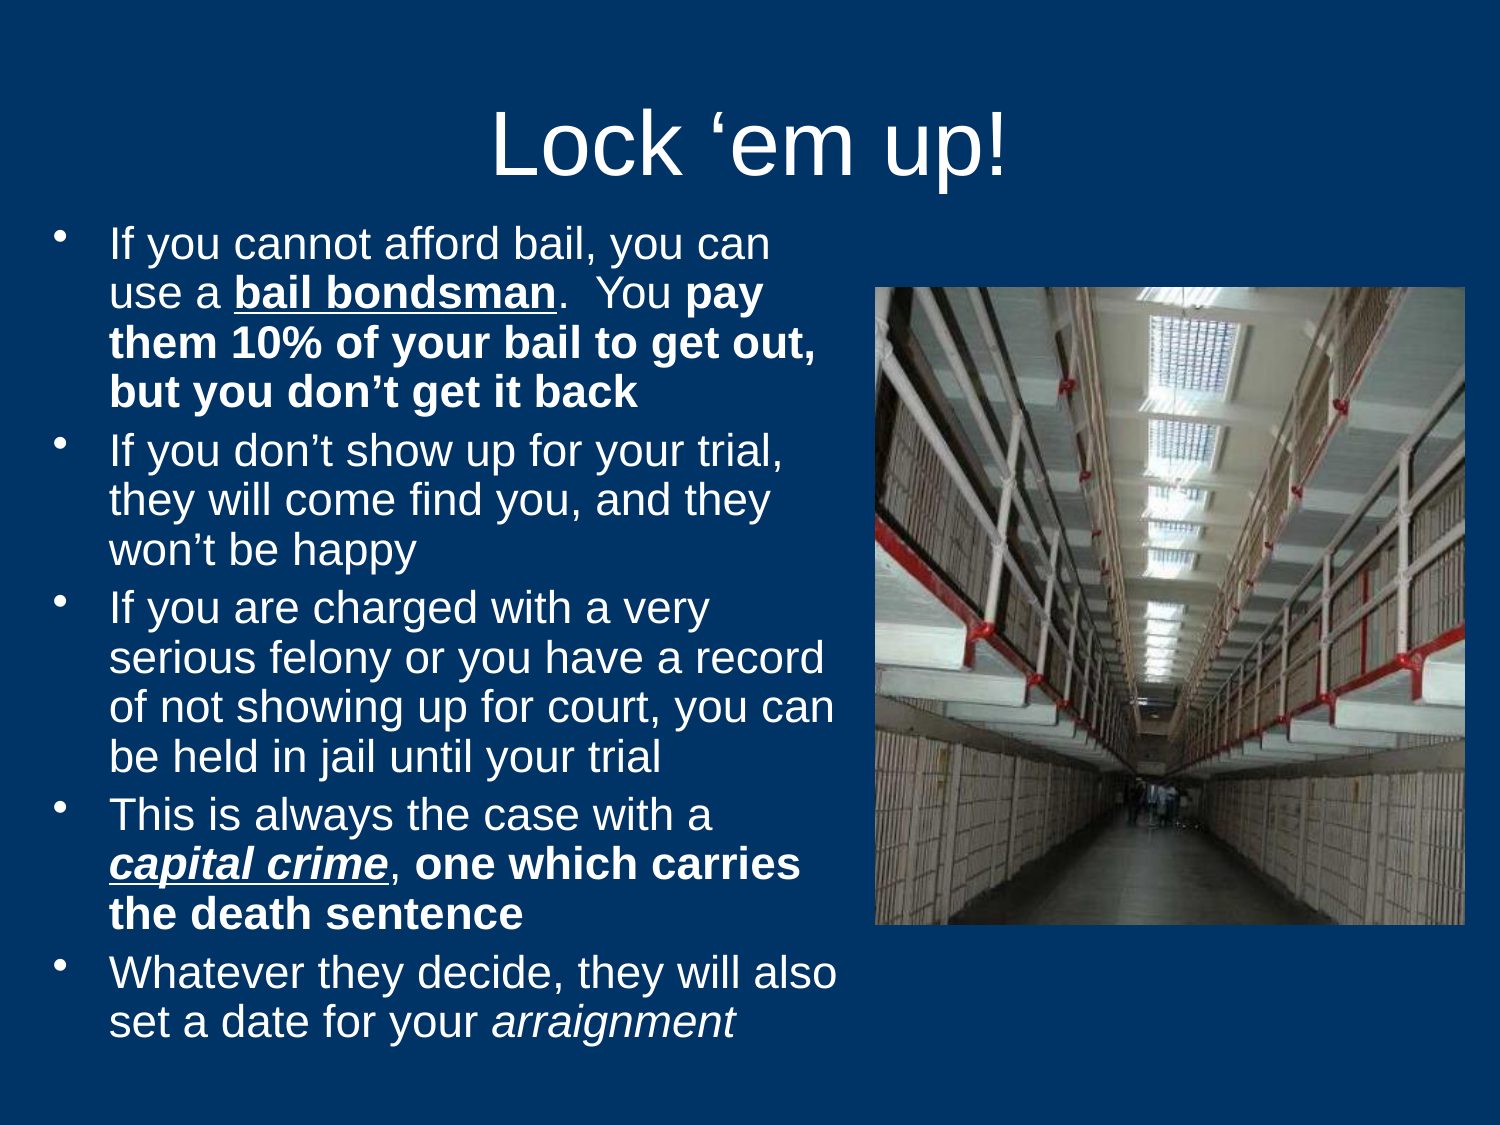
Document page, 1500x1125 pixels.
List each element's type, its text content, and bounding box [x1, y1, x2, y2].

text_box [874, 287, 1465, 926]
title Lock ‘em up! [75, 45, 1425, 233]
list If you cannot afford bail, you can use a bail bondsman. You pay them 10% of your bail to get out, but you don’t get it back If you don’t show up for your trial, they will come find you, and they won’t be happy If you are charged with a very serious felony or you have a record of not showing up for court, you can be held in jail until your trial This is always the case with a capital crime, one which carries the death sentence Whatever they decide, they will also set a date for your arraignment [37, 212, 863, 993]
